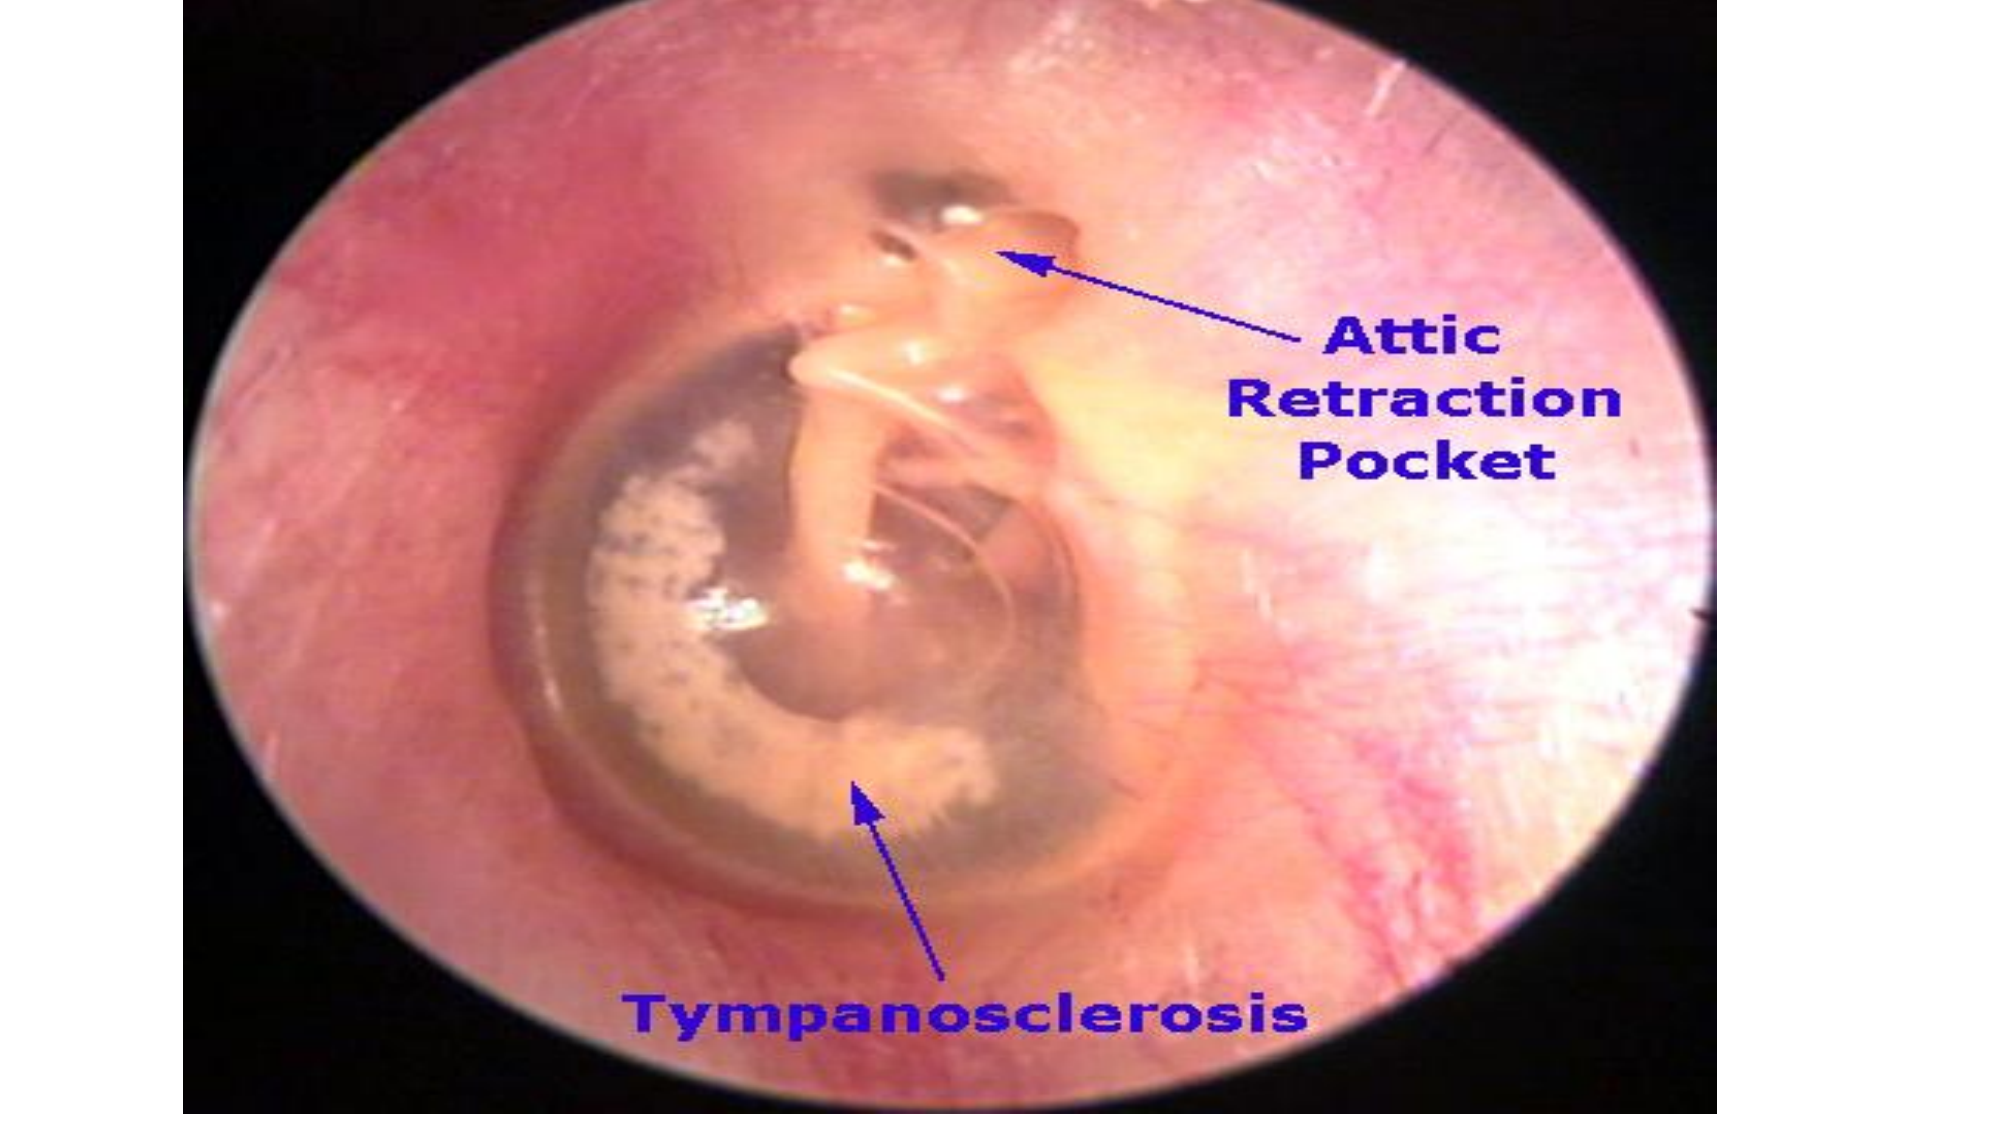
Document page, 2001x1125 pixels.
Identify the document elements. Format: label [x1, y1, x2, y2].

picture [183, 0, 1717, 1115]
